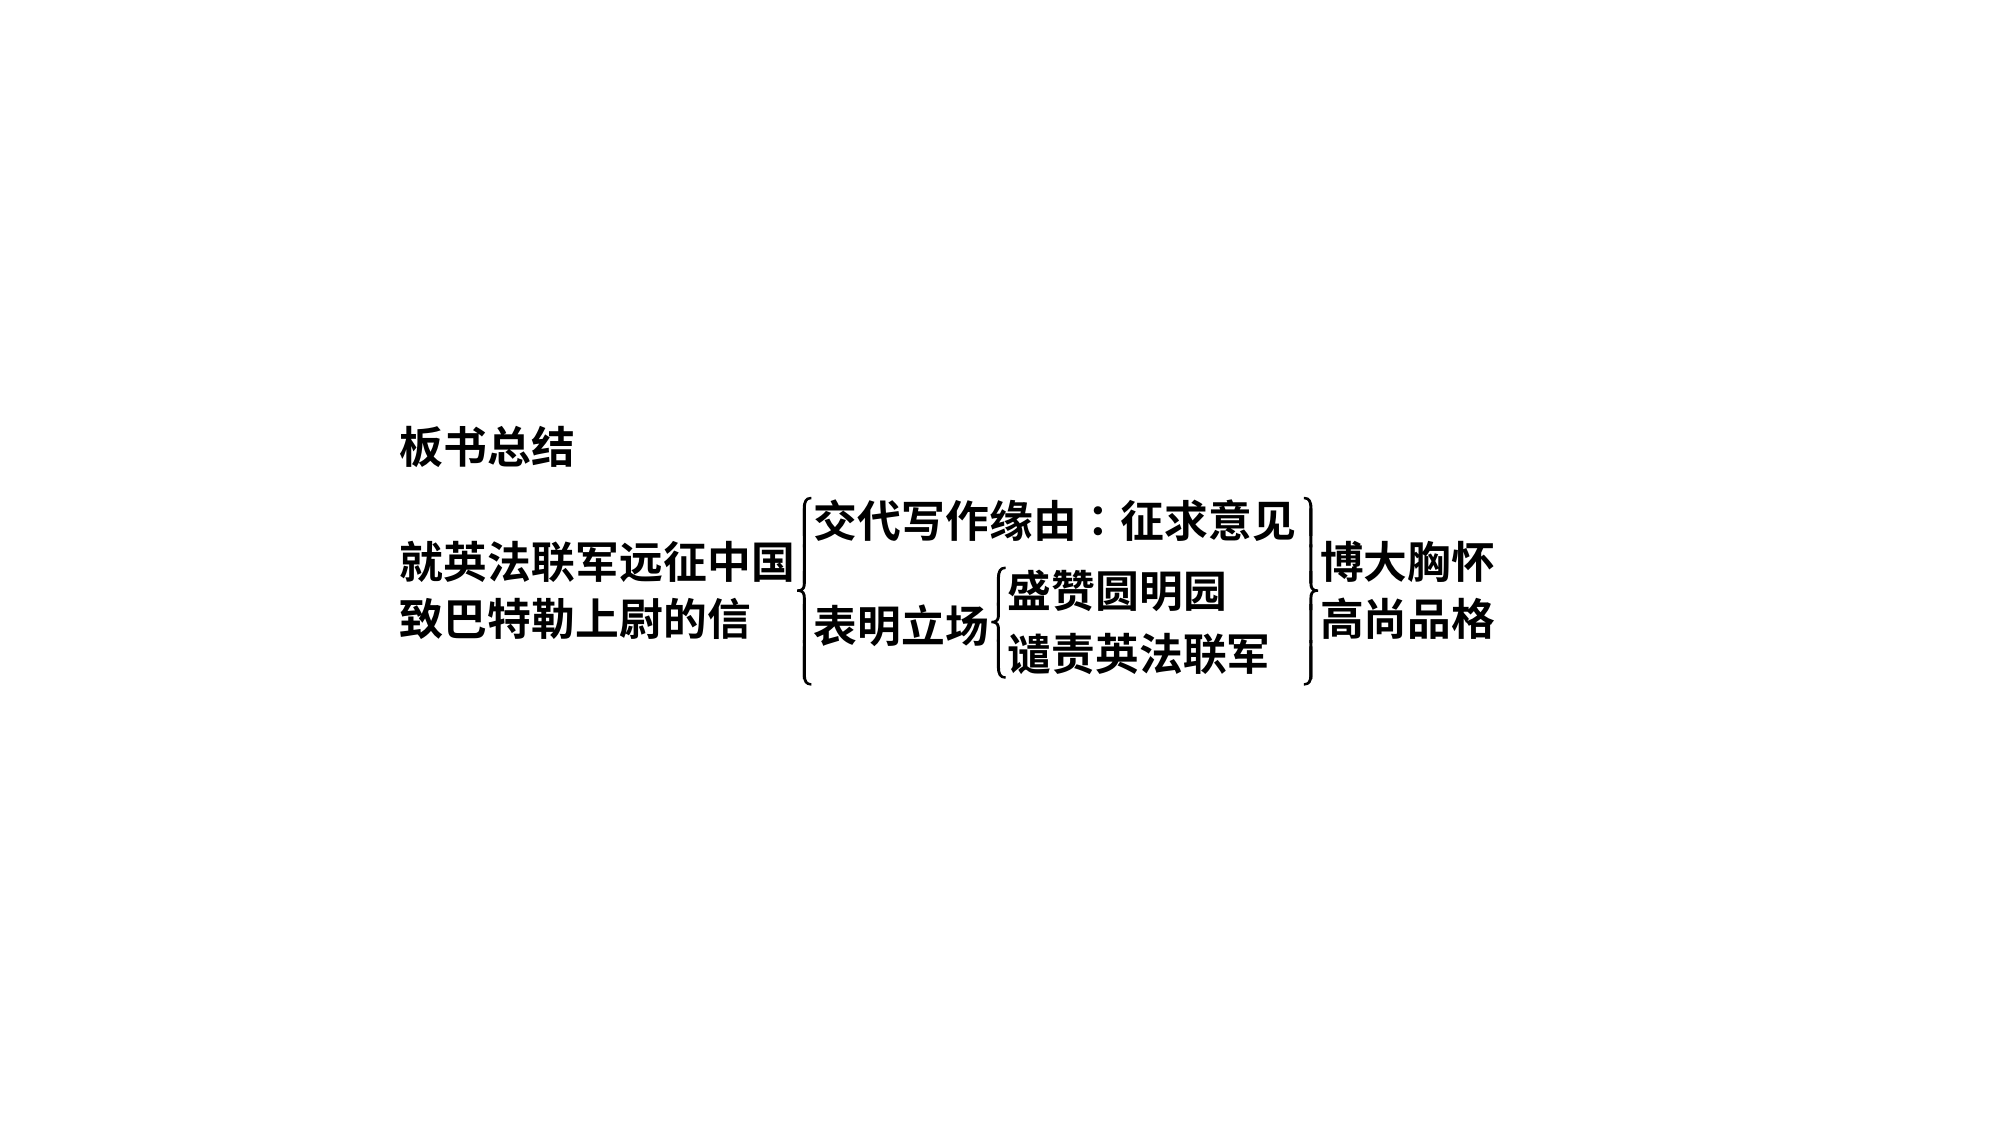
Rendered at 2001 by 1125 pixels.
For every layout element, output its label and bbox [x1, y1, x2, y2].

text_box [312, 419, 1688, 706]
